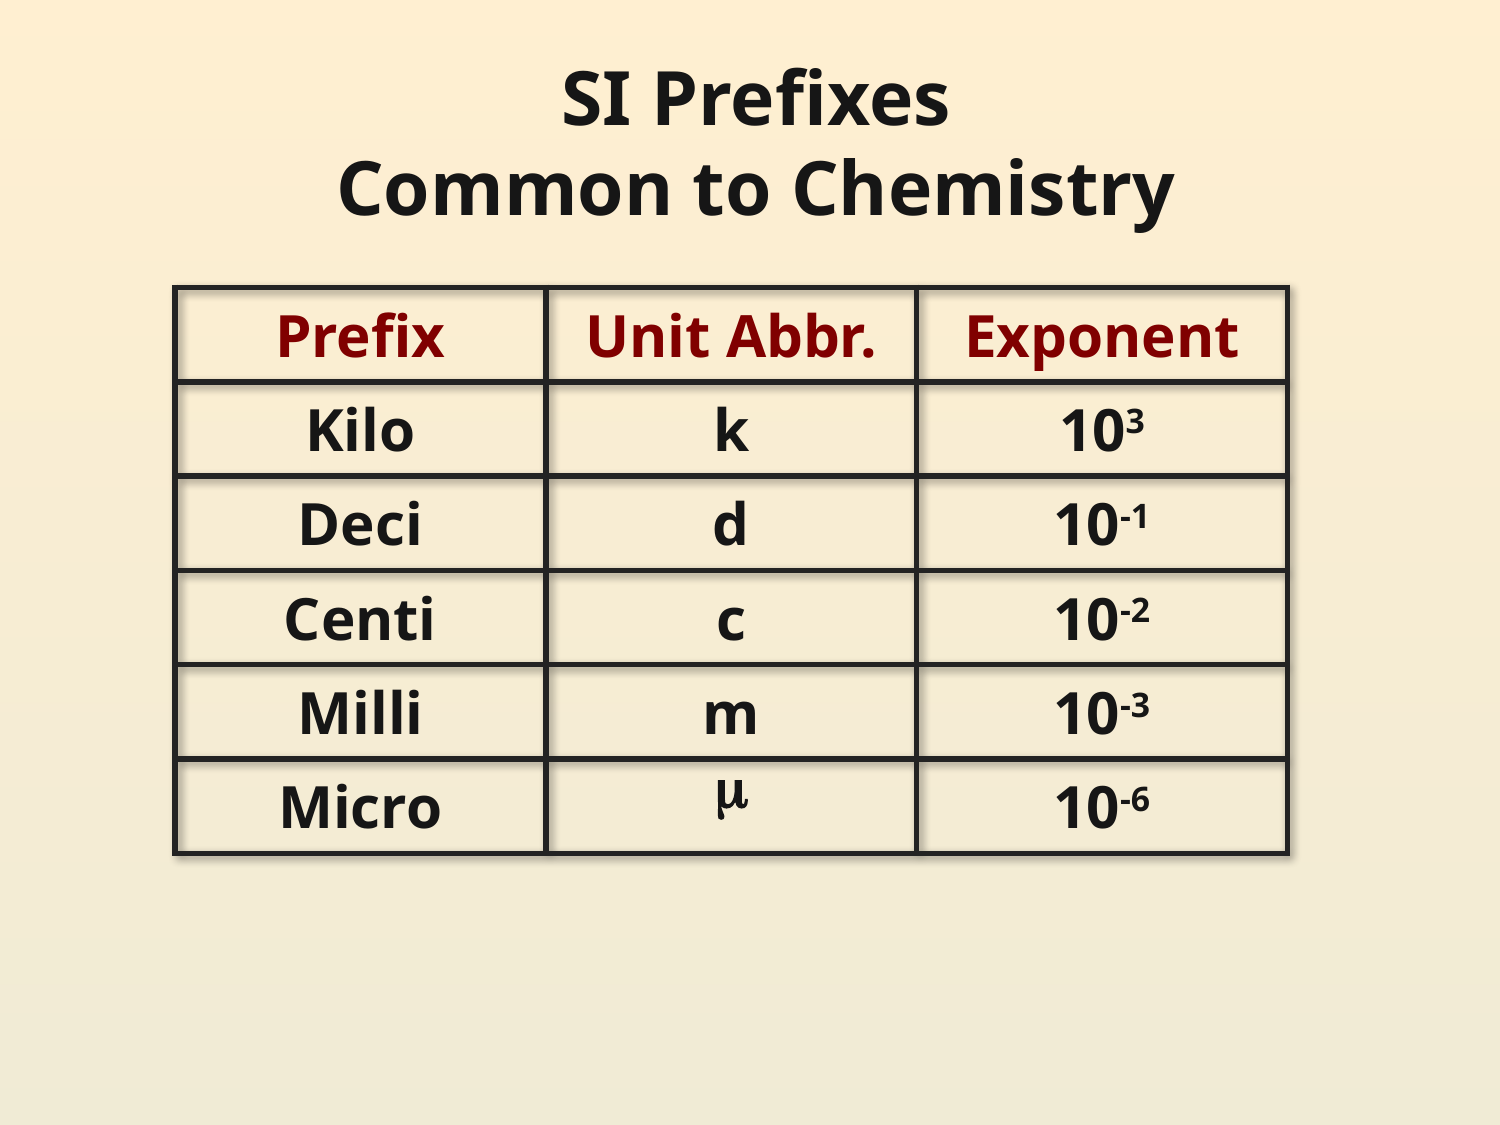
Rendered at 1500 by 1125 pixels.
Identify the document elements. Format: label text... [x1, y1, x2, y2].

table_cell d [549, 479, 914, 568]
table_cell 103 [919, 385, 1285, 473]
title SI Prefixes Common to Chemistry [274, 49, 1238, 238]
table_cell 10-1 [919, 479, 1285, 568]
table_cell 10-3 [919, 667, 1285, 756]
table_cell m [549, 667, 914, 756]
table_header Unit Abbr. [549, 290, 914, 379]
table_cell c [549, 573, 914, 662]
table_cell 10-6 [919, 762, 1285, 851]
table_cell 10-2 [919, 573, 1285, 662]
table_cell Kilo [178, 385, 543, 473]
table_header Prefix [178, 290, 543, 379]
table_cell k [549, 385, 914, 473]
table_cell Milli [178, 667, 543, 756]
table_header Exponent [919, 290, 1285, 379]
table_cell Deci [178, 479, 543, 568]
table_cell Centi [178, 573, 543, 662]
table_cell Micro [178, 762, 543, 851]
table_cell  [549, 762, 914, 851]
